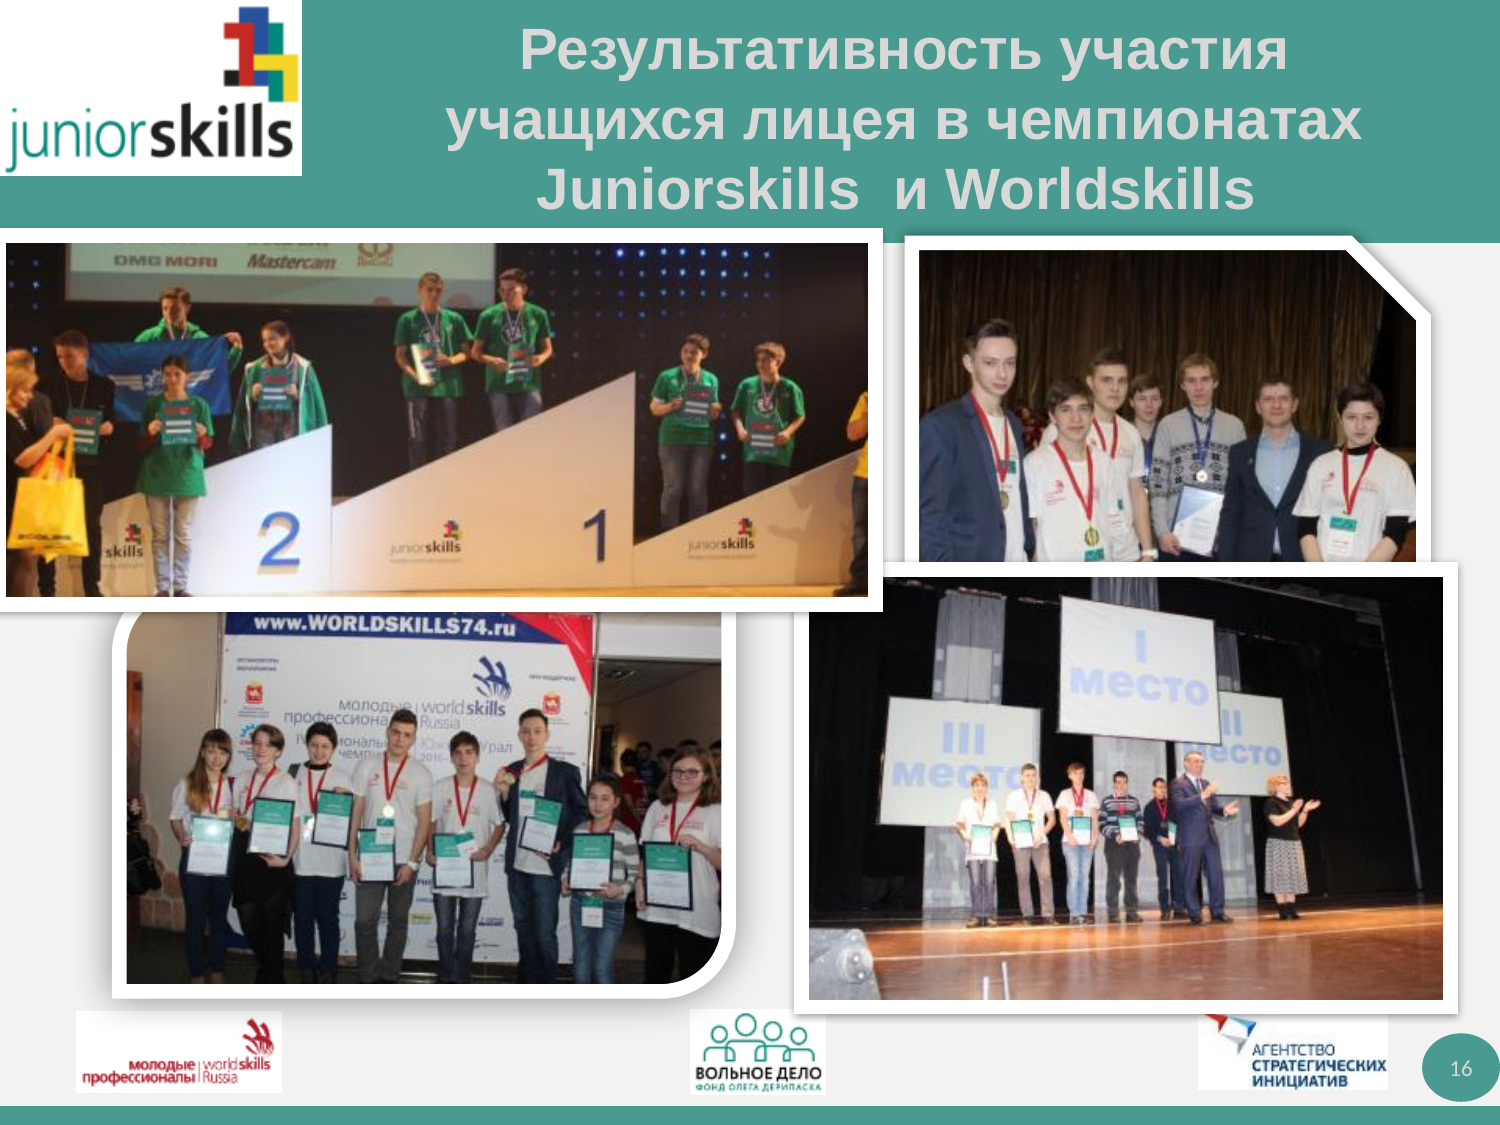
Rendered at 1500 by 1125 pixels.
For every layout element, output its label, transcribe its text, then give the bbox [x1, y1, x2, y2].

picture [76, 1011, 282, 1093]
picture [0, 0, 303, 177]
text_box Результативность участия учащихся лицея в чемпионатах Juniorskills и Worldskills [386, 11, 1423, 222]
text_box [0, 243, 1500, 1106]
picture [5, 242, 1444, 1000]
picture [1198, 1009, 1389, 1091]
text_box 16 [1422, 1033, 1500, 1102]
text_box [0, 0, 1500, 243]
text_box [0, 1106, 1500, 1125]
picture [690, 1009, 826, 1095]
